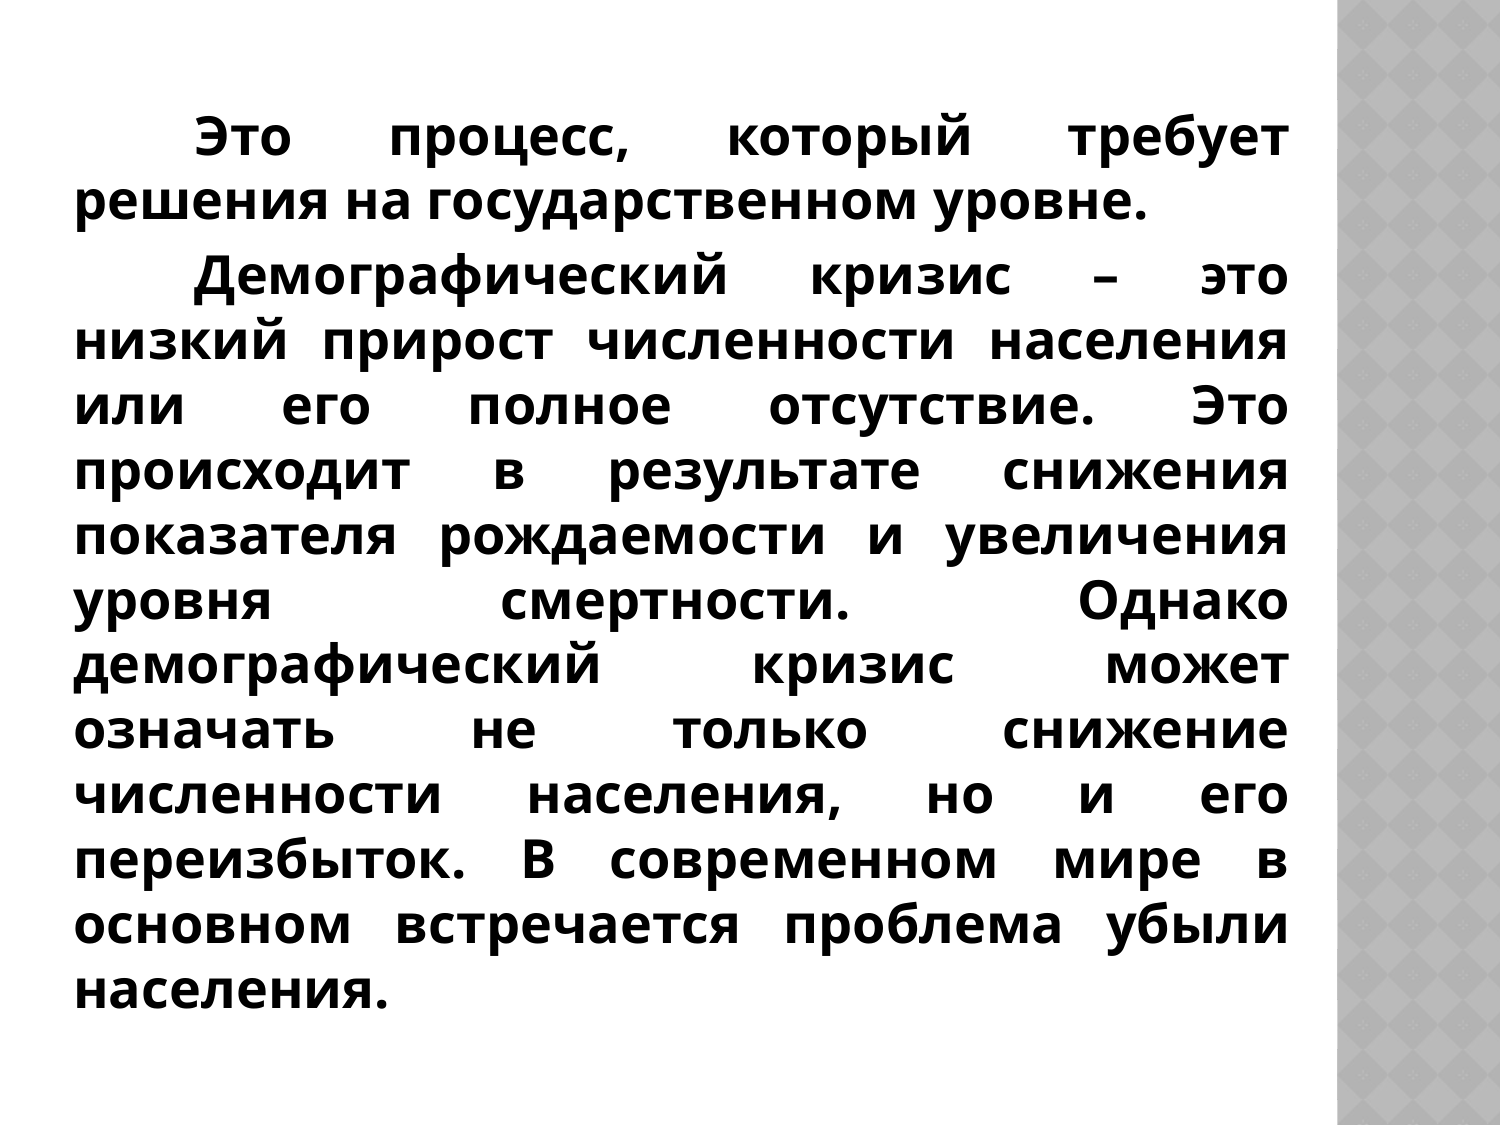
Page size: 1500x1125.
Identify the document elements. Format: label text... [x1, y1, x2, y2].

list Это процесс, который требует решения на государственном уровне. Демографический кризис – это низкий прирост численности населения или его полное отсутствие. Это происходит в результате снижения показателя рождаемости и увеличения уровня смертности. Однако демографический кризис может означать не только снижение численности населения, но и его переизбыток. В современном мире в основном встречается проблема убыли населения. [58, 93, 1306, 1032]
